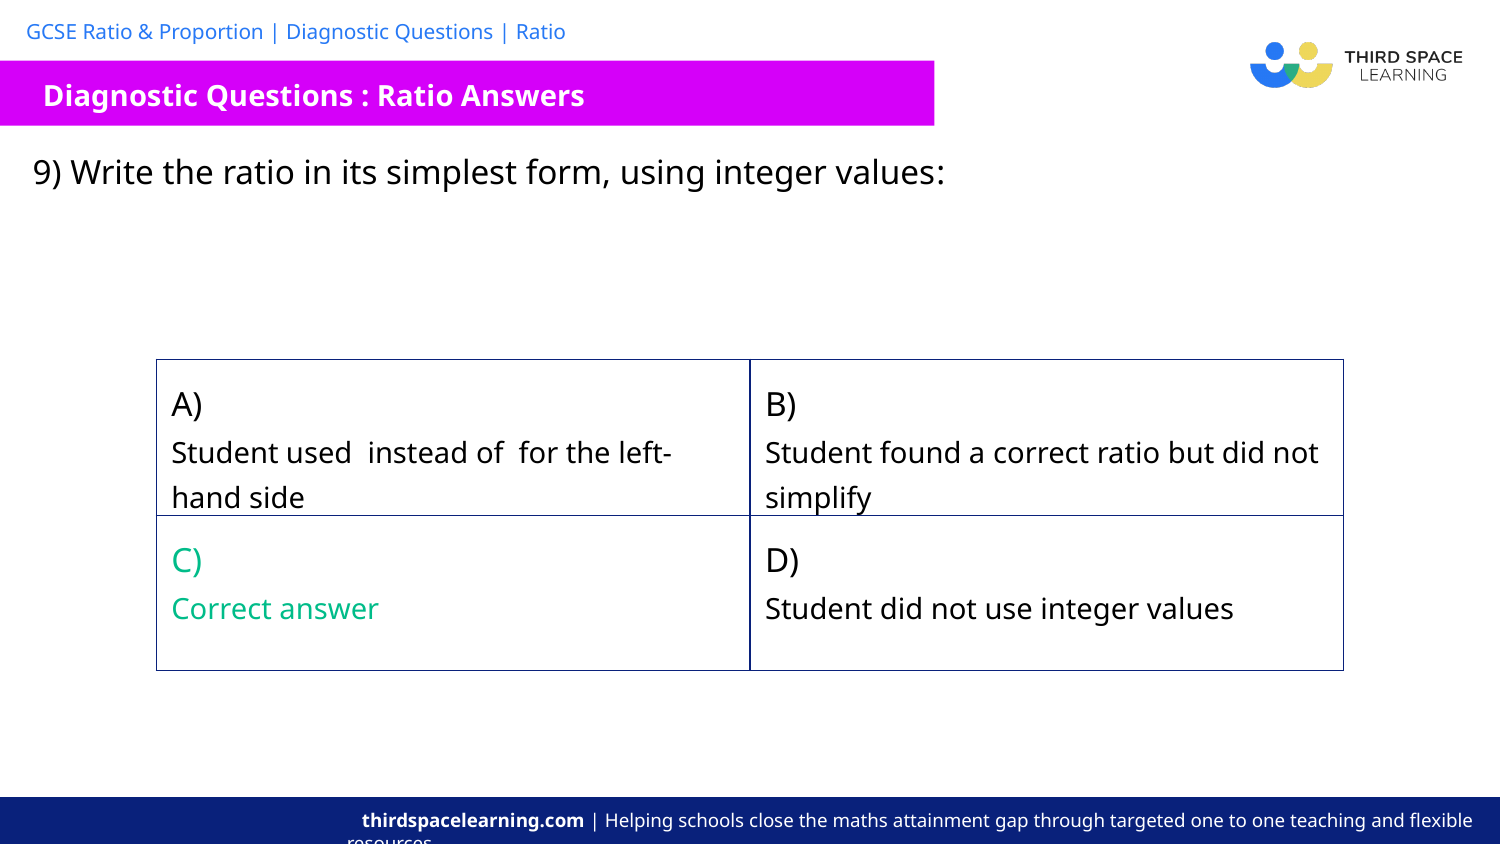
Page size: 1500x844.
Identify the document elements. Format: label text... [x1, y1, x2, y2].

picture [1250, 33, 1465, 99]
text_box Diagnostic Questions : Ratio Answers [27, 61, 778, 127]
